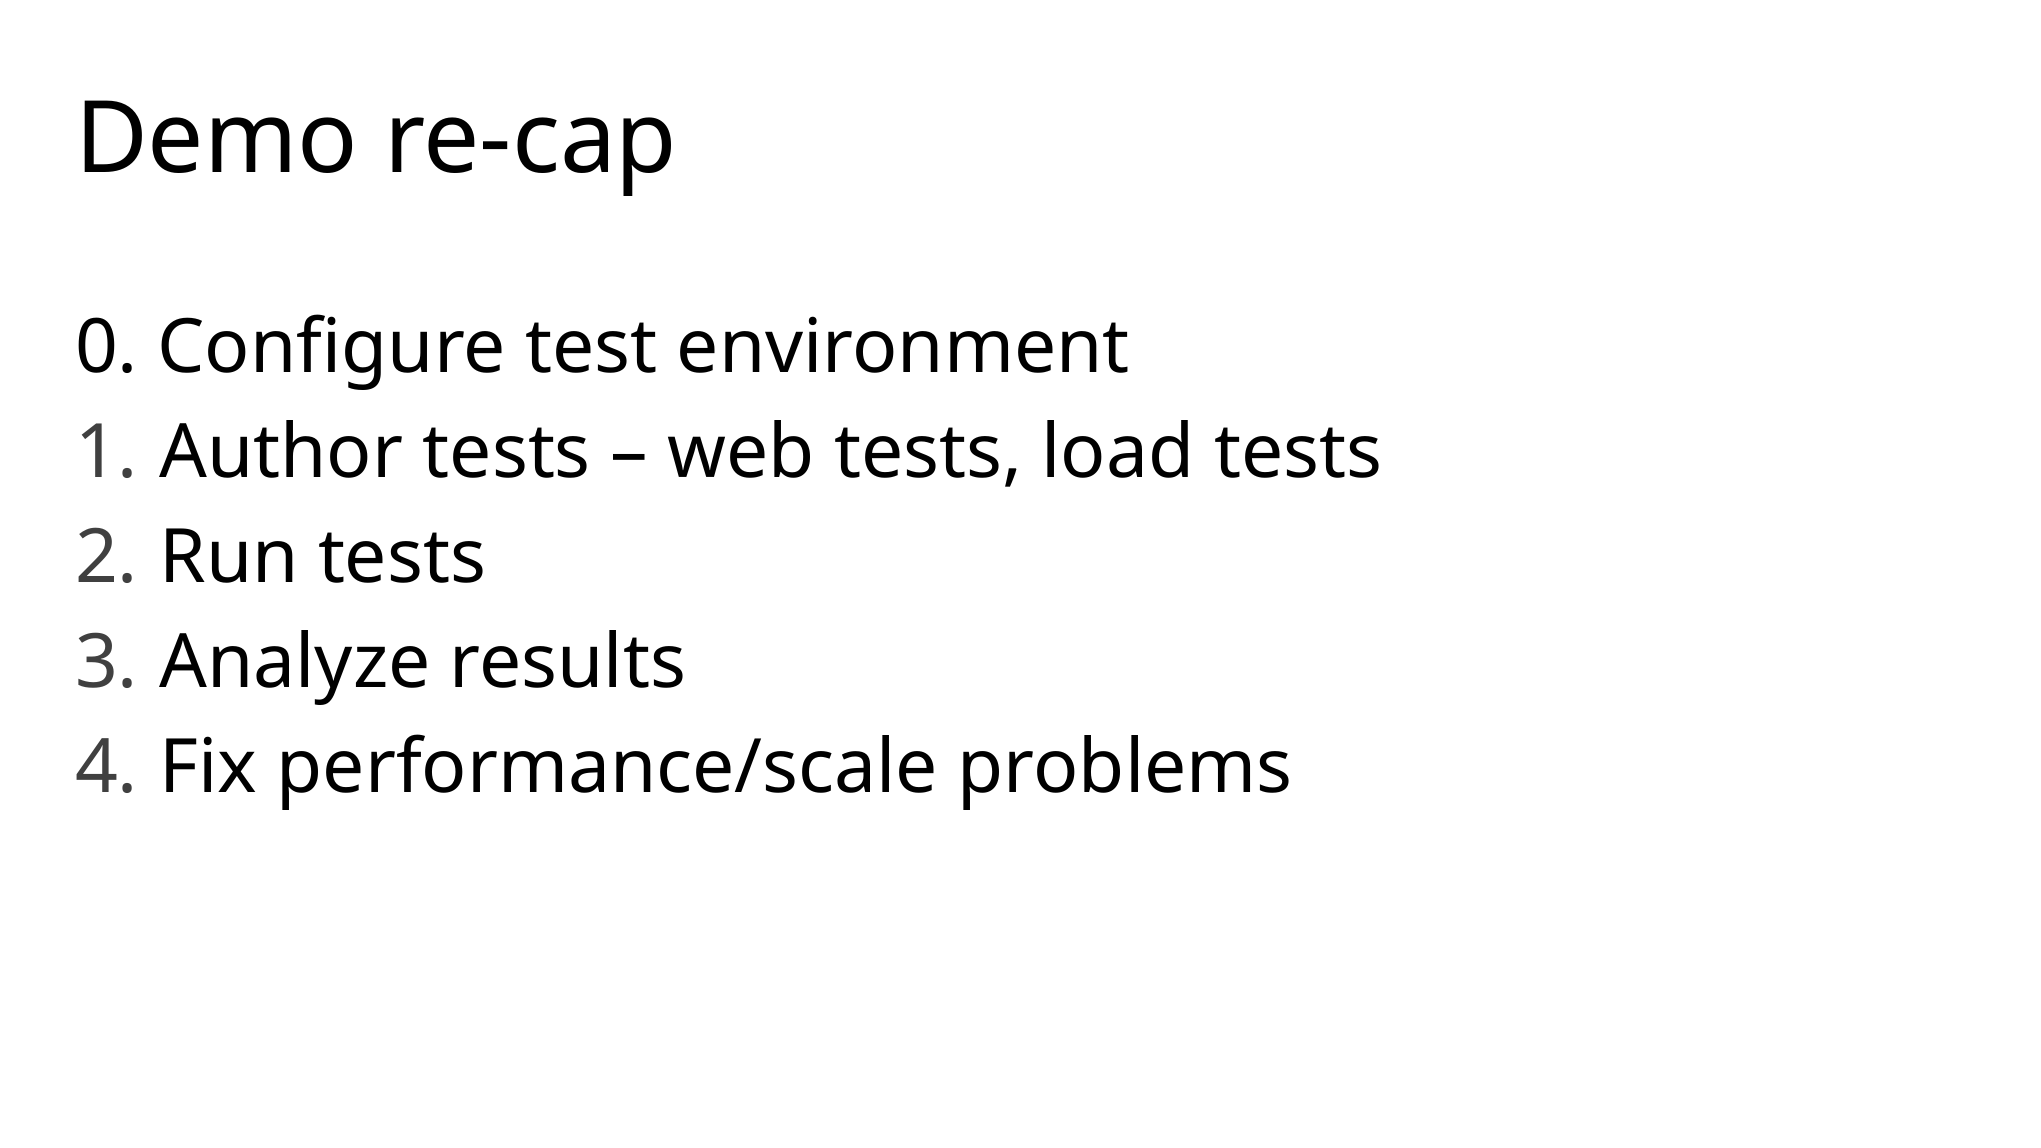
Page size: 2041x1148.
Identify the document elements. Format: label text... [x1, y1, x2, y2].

list 0. Configure test environment Author tests – web tests, load tests Run tests Analyze results Fix performance/scale problems [45, 273, 1996, 1099]
title Demo re-cap [45, 48, 1996, 199]
